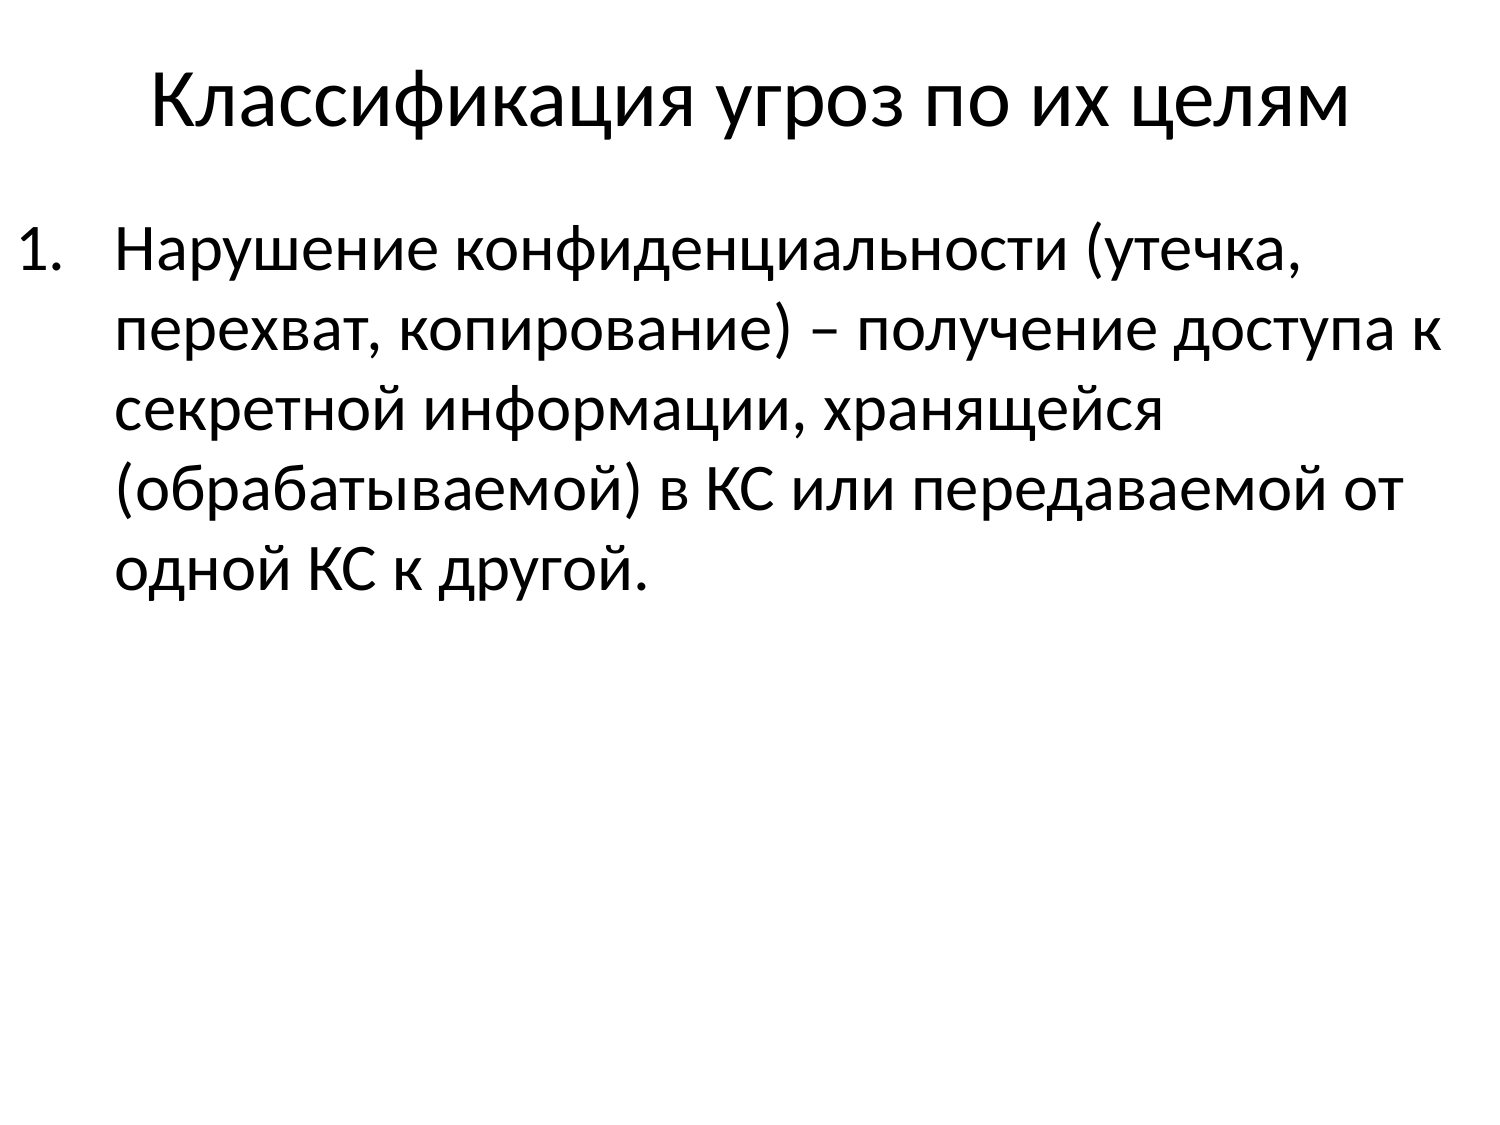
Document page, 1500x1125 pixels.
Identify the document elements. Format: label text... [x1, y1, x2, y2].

title Классификация угроз по их целям [76, 0, 1427, 187]
list Нарушение конфиденциальности (утечка, перехват, копирование) – получение доступа к секретной информации, хранящейся (обрабатываемой) в КС или передаваемой от одной КС к другой. [0, 196, 1500, 1125]
